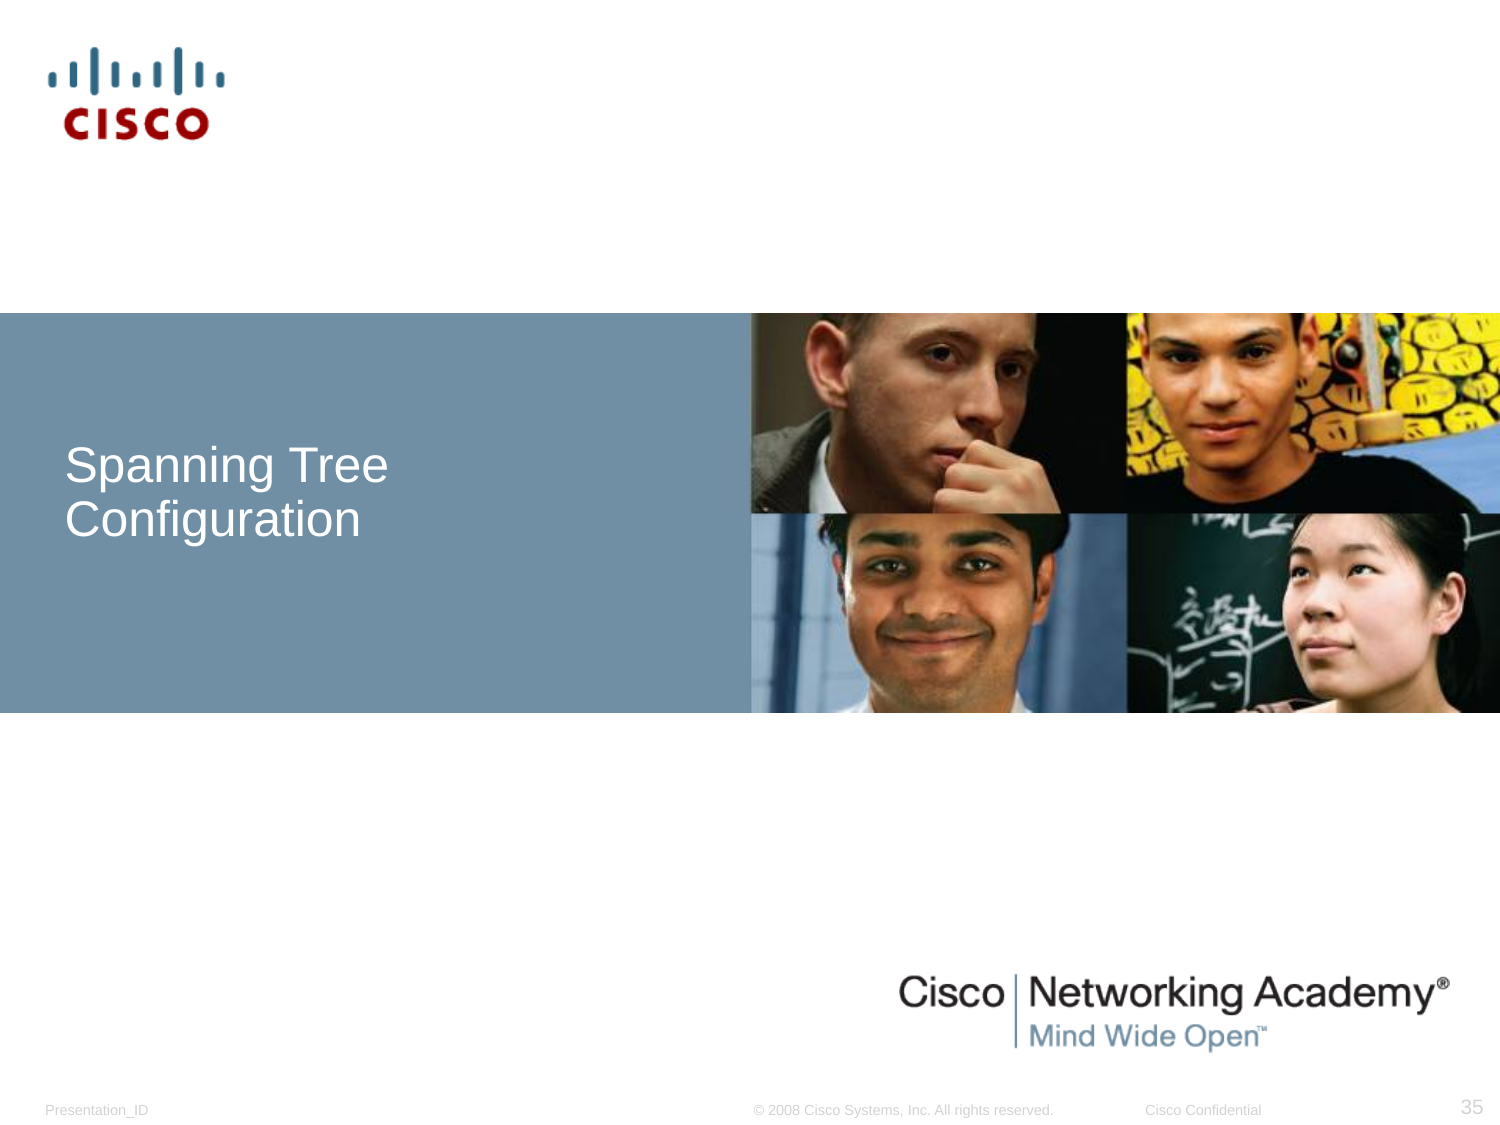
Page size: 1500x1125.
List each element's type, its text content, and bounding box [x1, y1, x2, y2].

picture [899, 974, 1450, 1053]
title Spanning Tree Configuration [50, 371, 684, 615]
picture [40, 19, 233, 168]
picture [0, 313, 1500, 713]
